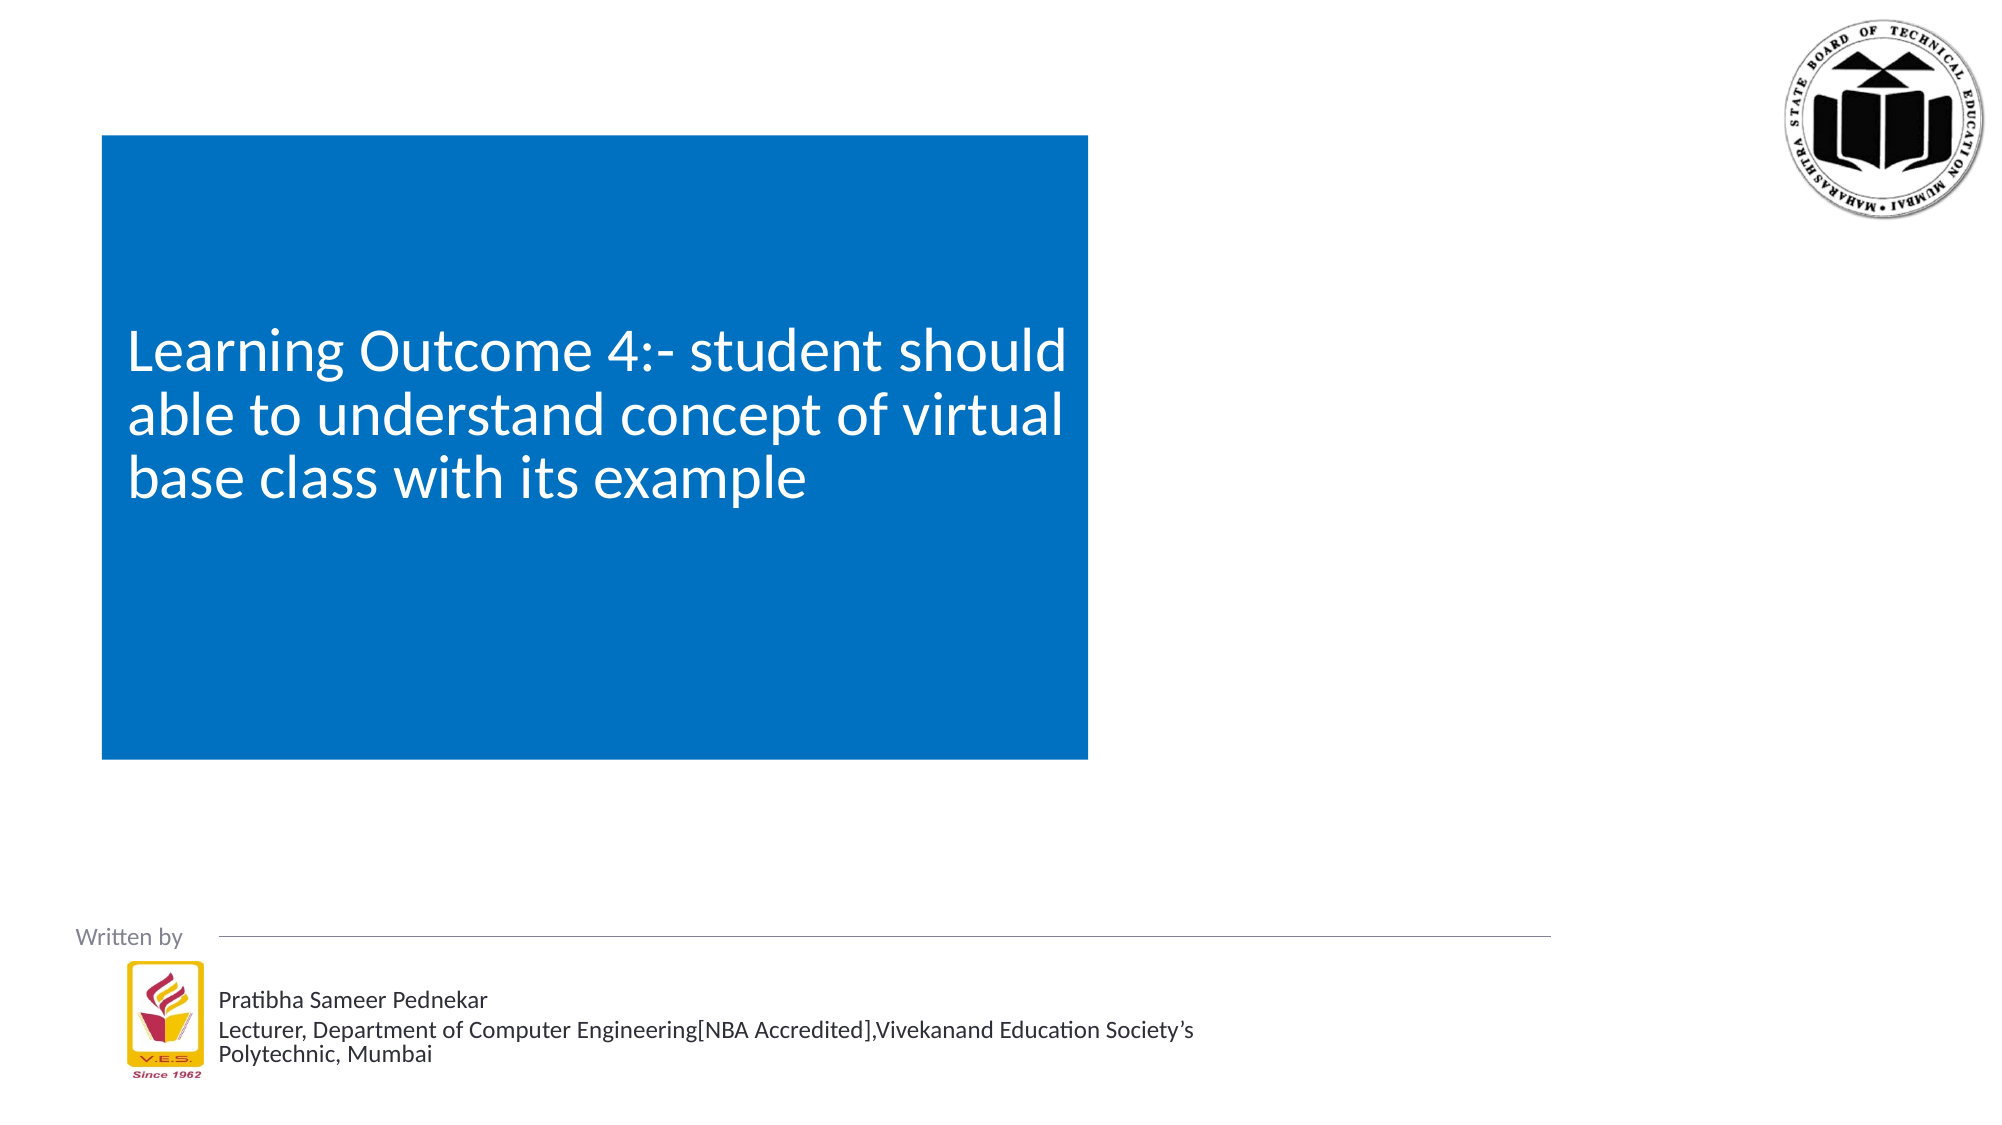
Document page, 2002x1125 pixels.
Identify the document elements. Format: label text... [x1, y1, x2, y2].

list Lecturer, Department of Computer Engineering[NBA Accredited],Vivekanand Education Society’s Polytechnic, Mumbai [218, 1019, 1226, 1050]
picture [126, 961, 204, 1079]
list Pratibha Sameer Pednekar [218, 987, 726, 1017]
title Learning Outcome 4:- student should able to understand concept of virtual base class with its example [127, 320, 1087, 547]
picture [1764, 0, 2001, 237]
